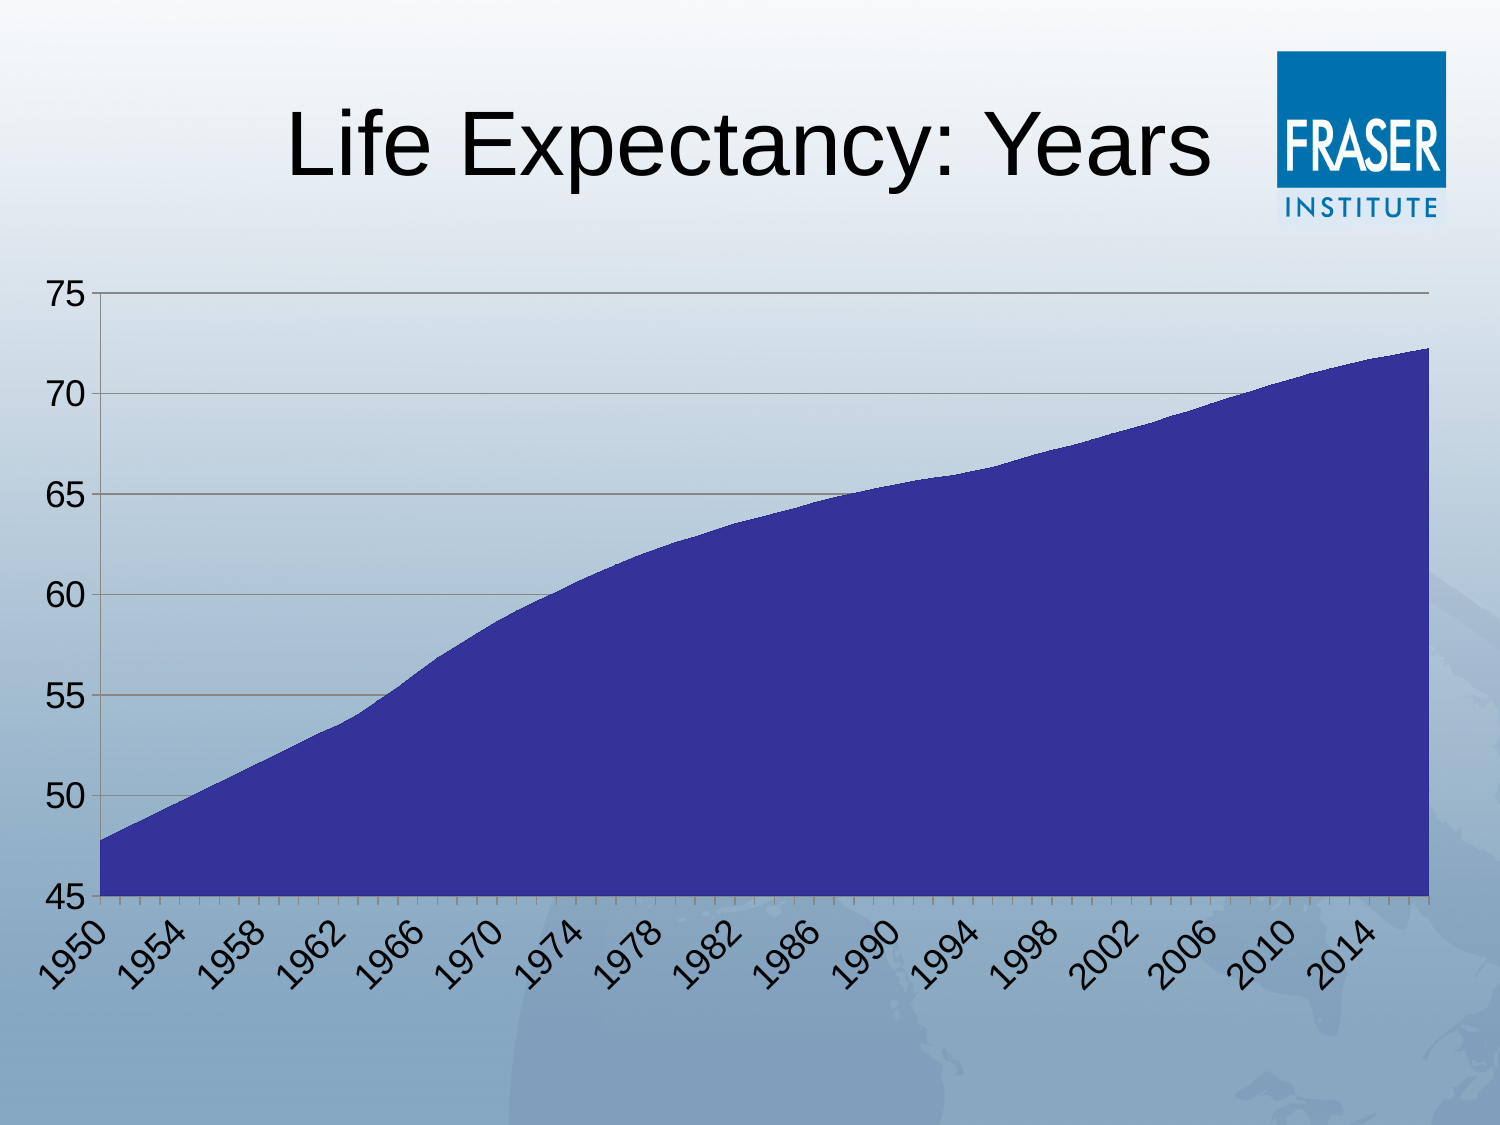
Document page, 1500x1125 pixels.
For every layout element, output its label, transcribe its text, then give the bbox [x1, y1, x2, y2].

picture [0, 0, 1500, 1125]
chart [16, 203, 1484, 1064]
title Life Expectancy: Years [75, 45, 1425, 202]
